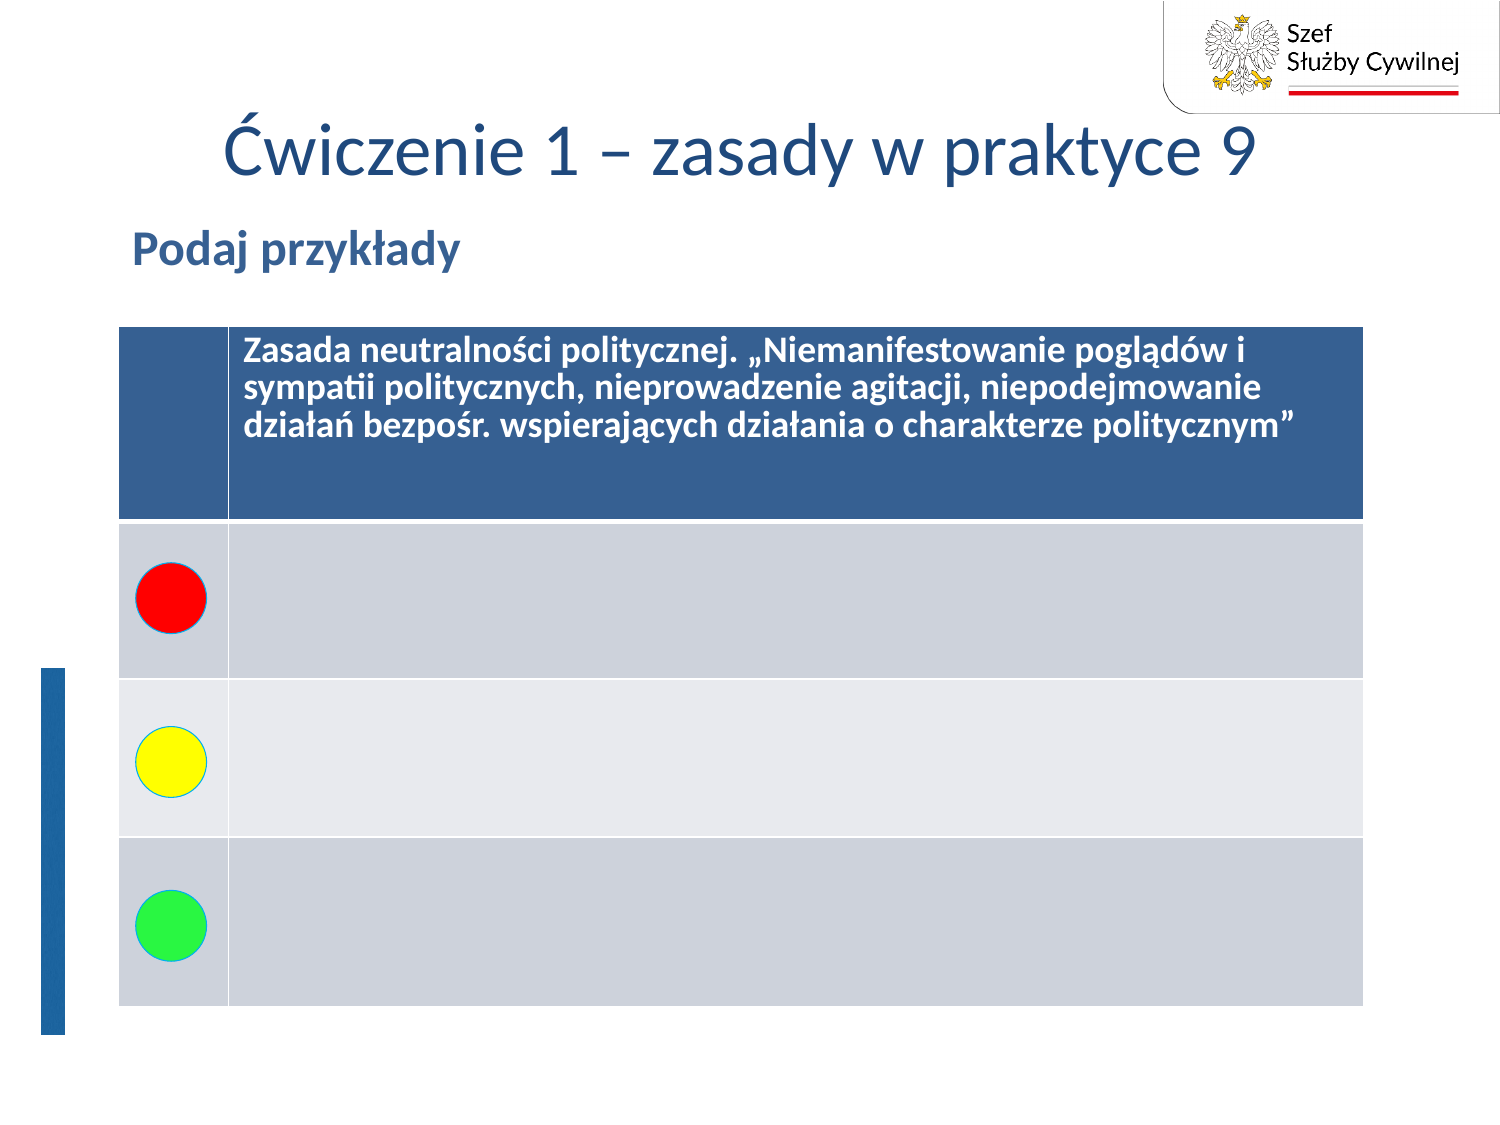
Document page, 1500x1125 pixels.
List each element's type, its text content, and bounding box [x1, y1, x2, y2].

text_box [133, 724, 209, 800]
table_cell [229, 838, 1363, 1006]
table_cell [119, 524, 228, 678]
picture [1163, 0, 1500, 114]
text_box Podaj przykłady [117, 208, 1382, 283]
table_cell [119, 680, 228, 836]
table_cell [119, 838, 228, 1006]
table_header Zasada neutralności politycznej. „Niemanifestowanie poglądów i sympatii politycznych, nieprowadzenie agitacji, niepodejmowanie działań bezpośr. wspierających działania o charakterze politycznym” [229, 327, 1363, 519]
table_header [119, 327, 228, 519]
picture [41, 668, 65, 1035]
text_box [133, 560, 209, 636]
table_cell [229, 524, 1363, 678]
text_box [133, 888, 209, 964]
title Ćwiczenie 1 – zasady w praktyce 9 [91, 93, 1391, 218]
table_cell [229, 680, 1363, 836]
